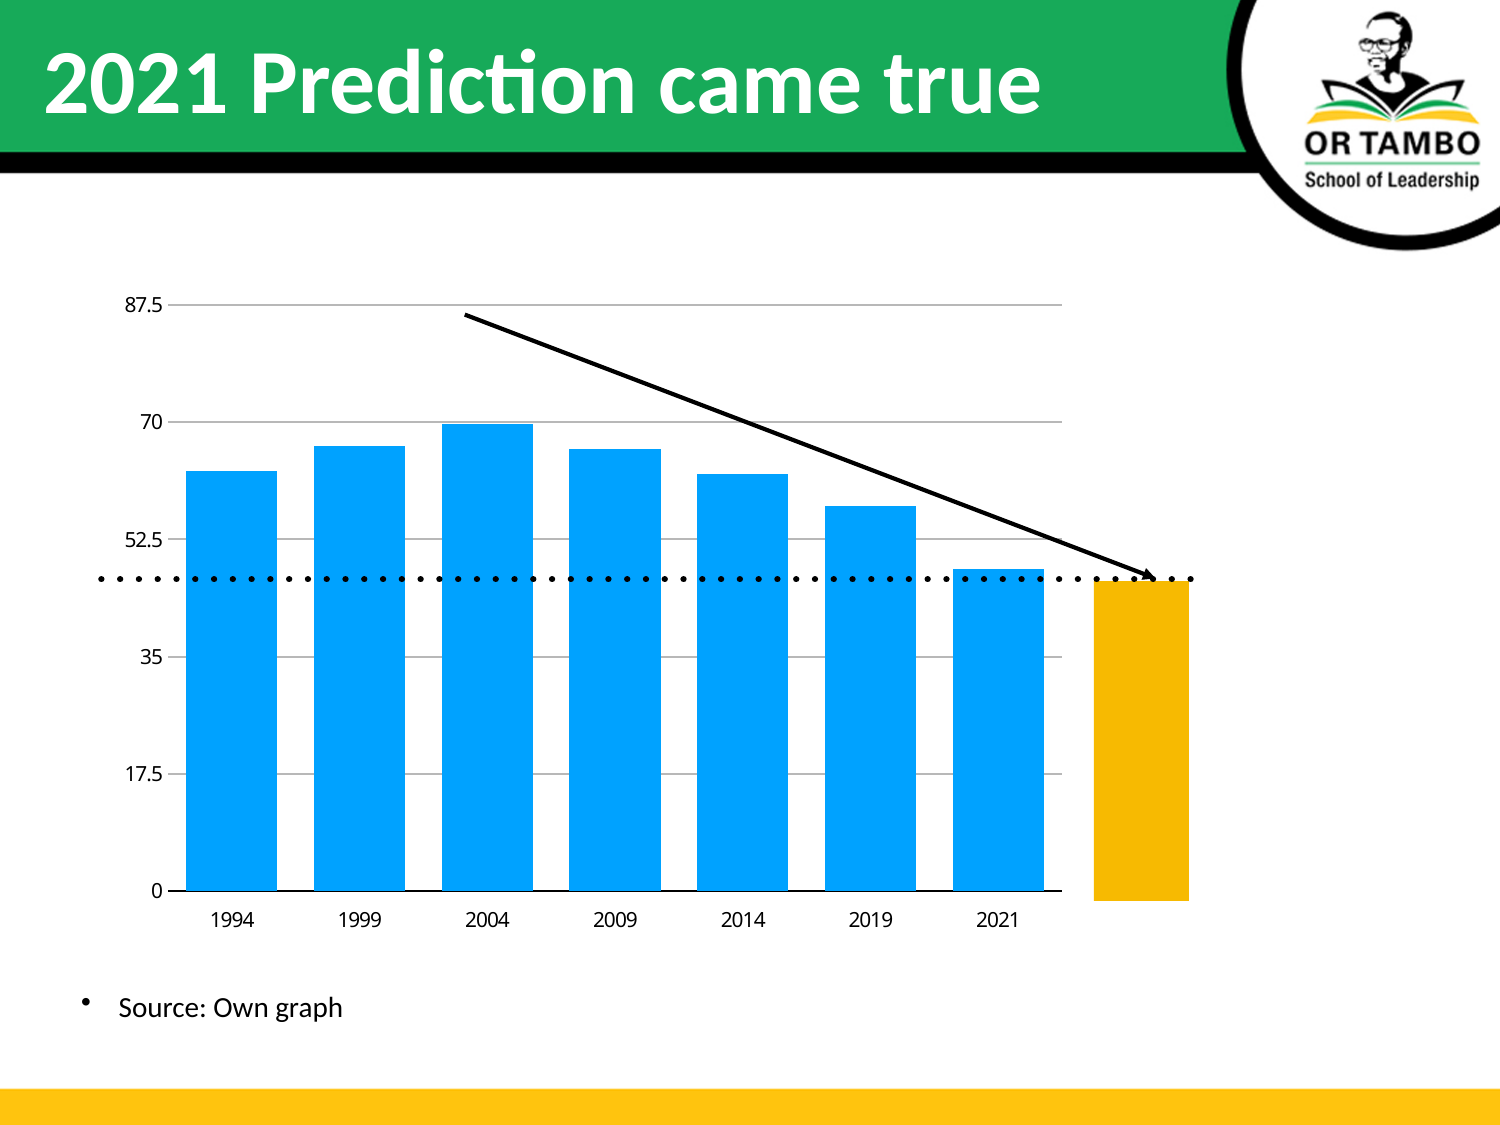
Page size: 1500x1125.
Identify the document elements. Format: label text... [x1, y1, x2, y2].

title 2021 Prediction came true [35, 0, 1387, 154]
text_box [90, 280, 1191, 935]
text_box Source: Own graph [73, 980, 358, 1031]
picture [0, 0, 1500, 1125]
